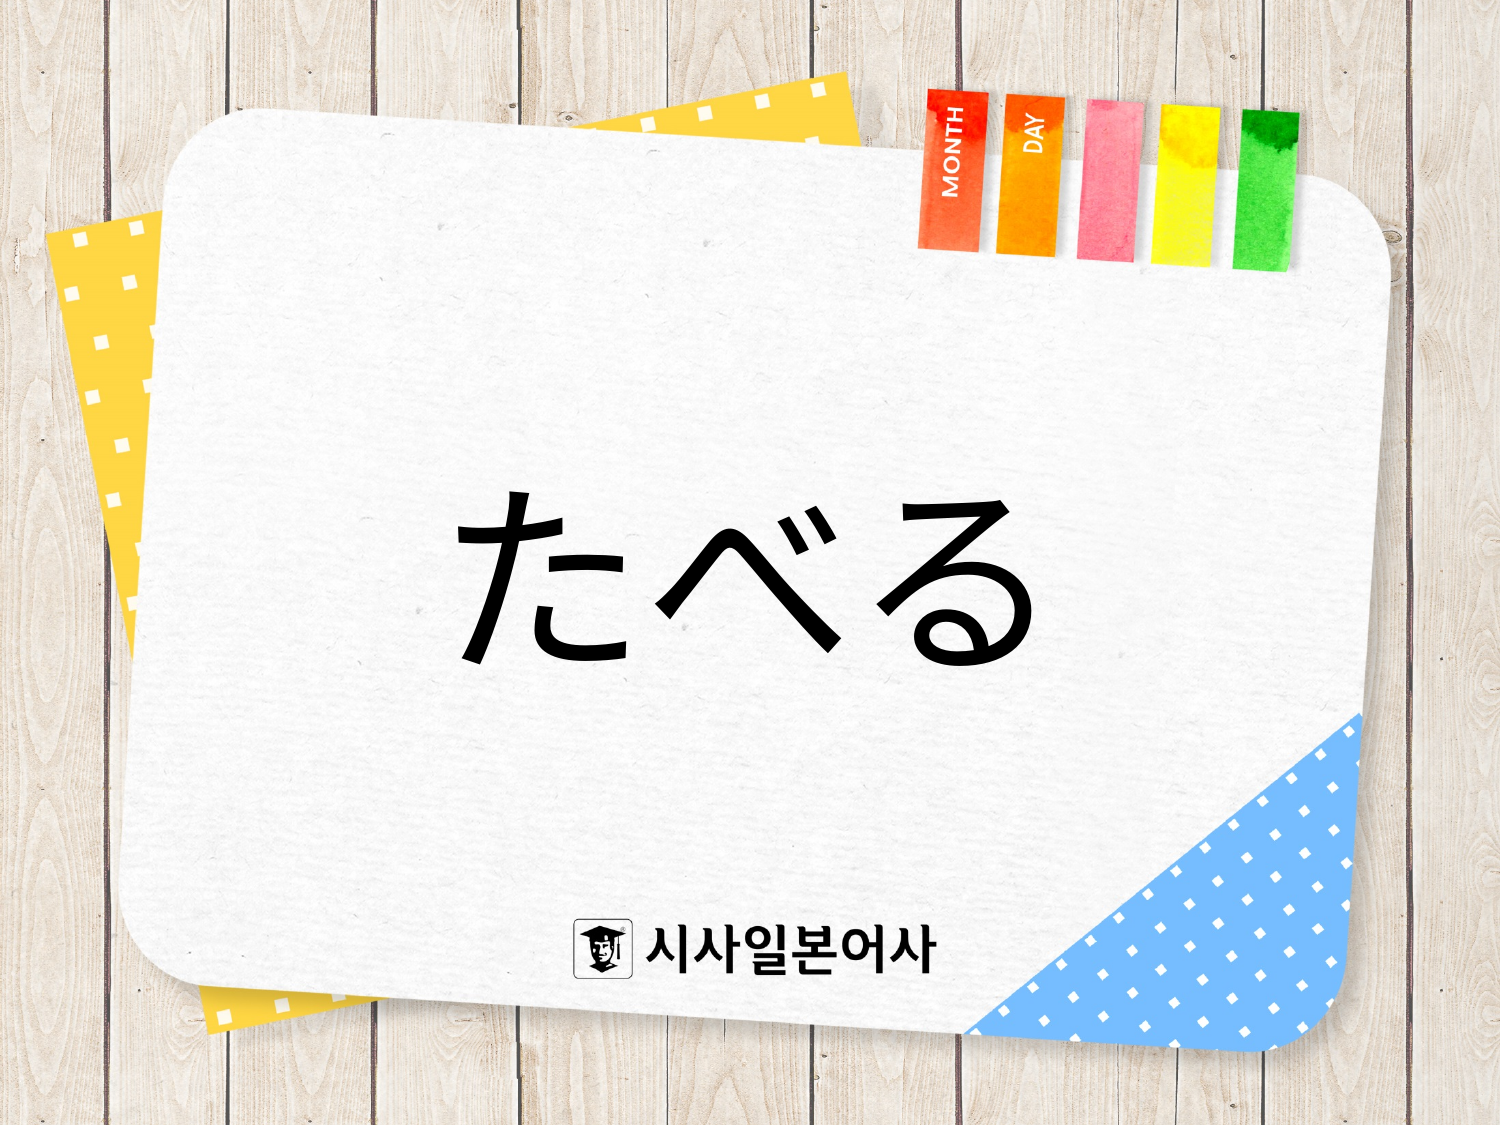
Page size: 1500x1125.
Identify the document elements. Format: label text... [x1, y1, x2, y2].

title たべる [75, 338, 1425, 811]
picture [0, 0, 1500, 1125]
